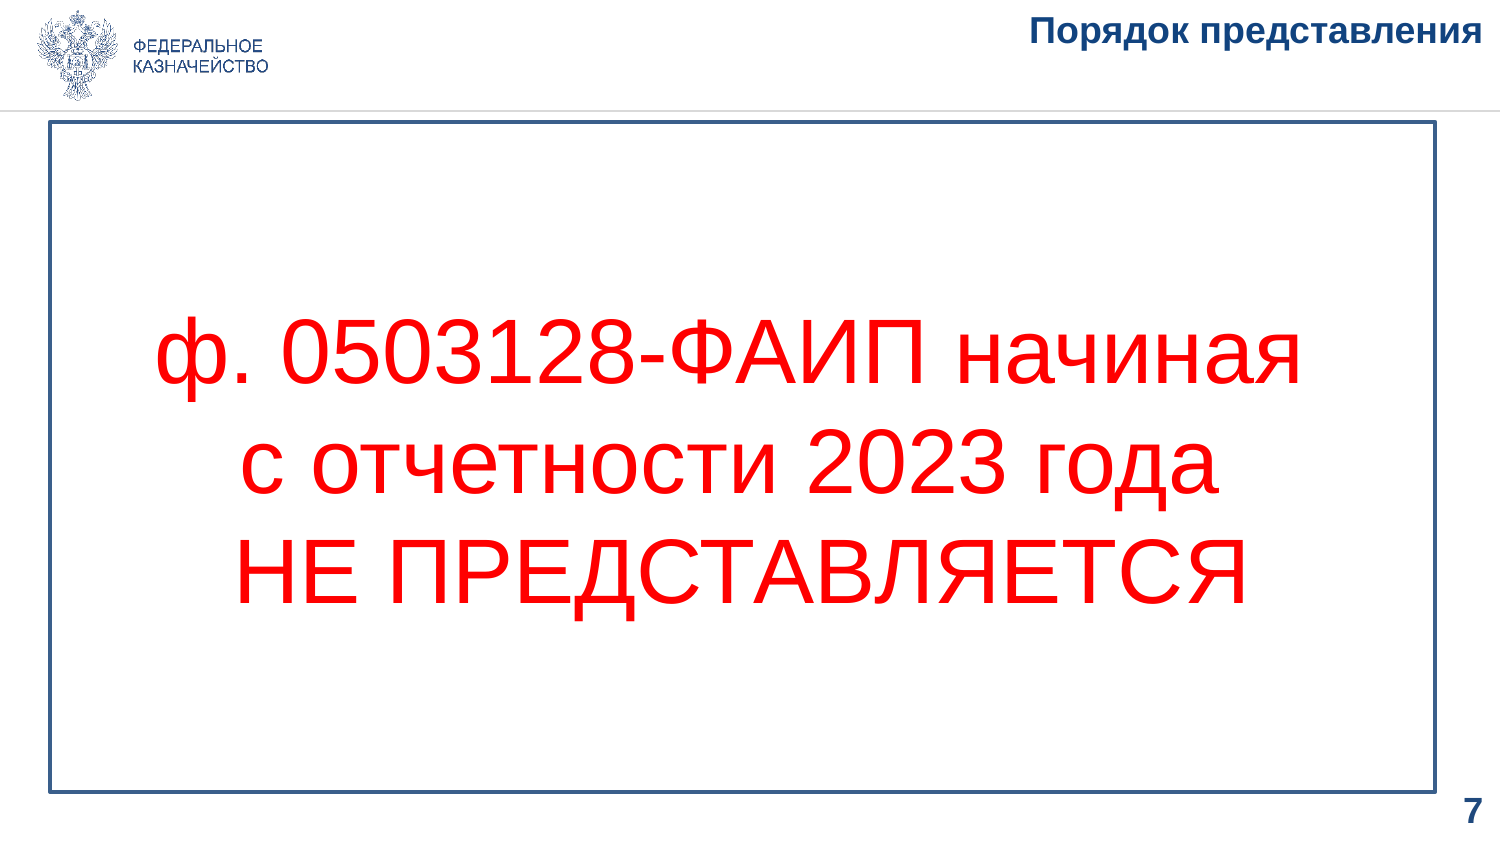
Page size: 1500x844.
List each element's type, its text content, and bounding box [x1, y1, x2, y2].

text_box ф. 0503128-ФАИП начиная с отчетности 2023 года НЕ ПРЕДСТАВЛЯЕТСЯ [48, 120, 1437, 794]
slide_number 6 [1138, 786, 1484, 831]
picture [37, 10, 268, 101]
title Порядок представления [771, 5, 1484, 96]
